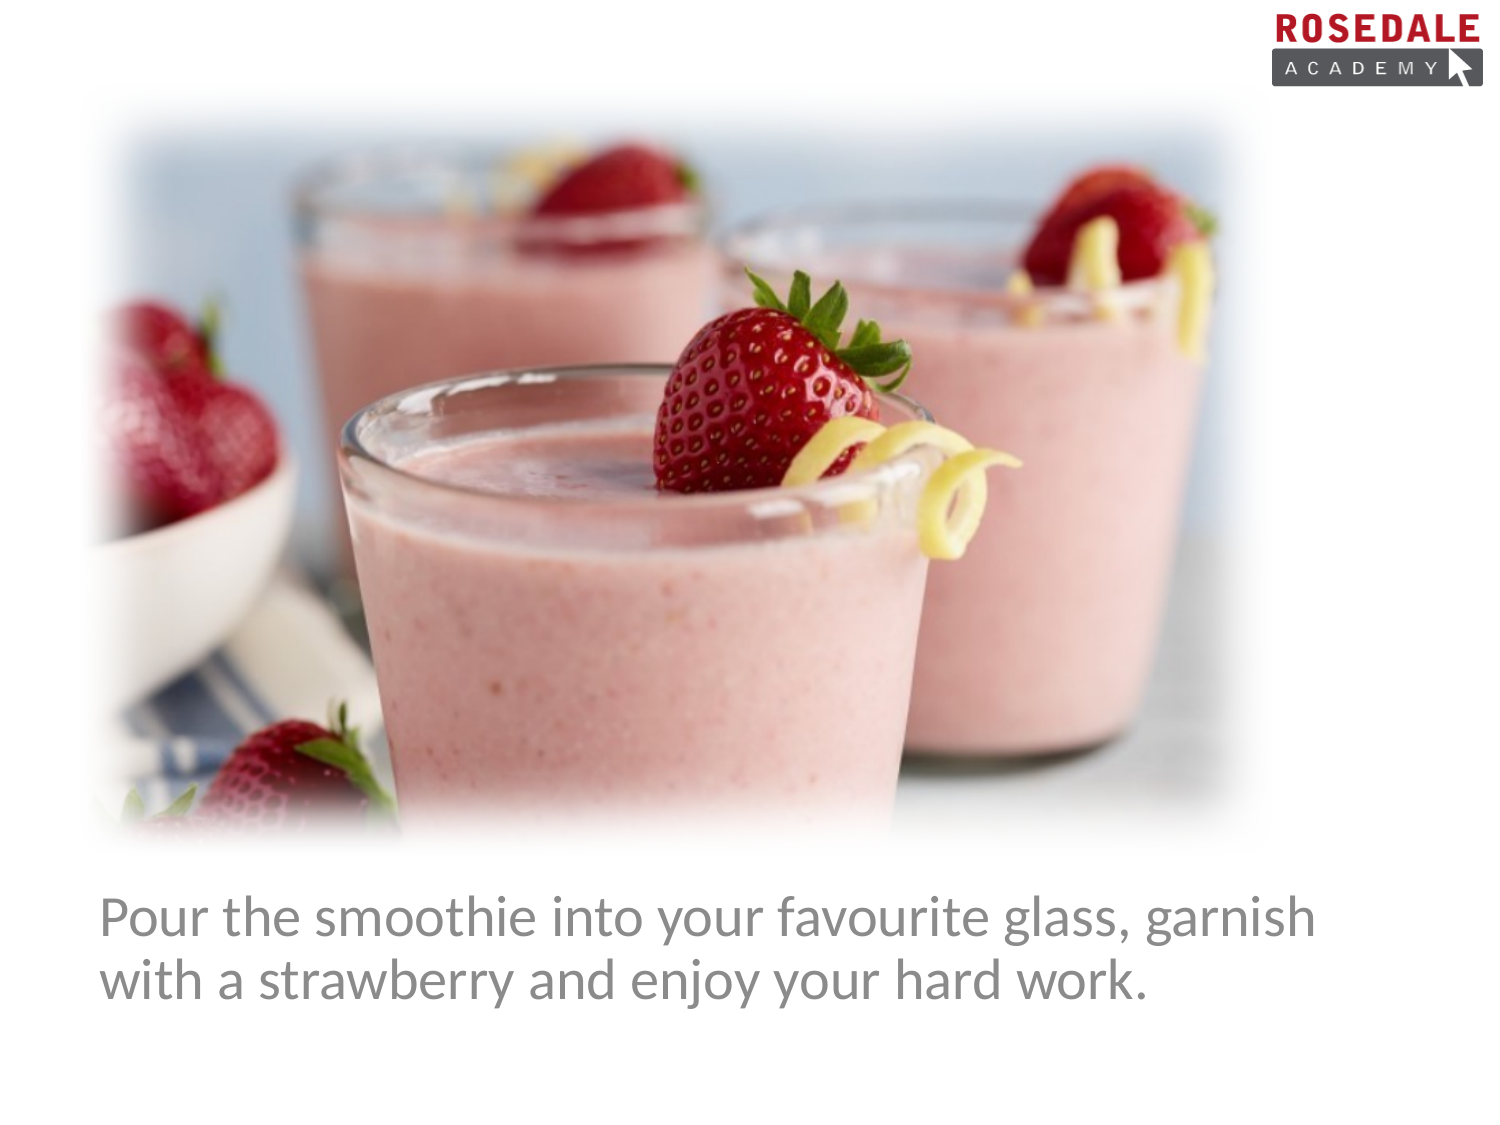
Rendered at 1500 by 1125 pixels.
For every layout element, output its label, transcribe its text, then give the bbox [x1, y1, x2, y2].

list Pour the smoothie into your favourite glass, garnish with a strawberry and enjoy your hard work. [84, 878, 1378, 1125]
picture [77, 10, 1487, 858]
